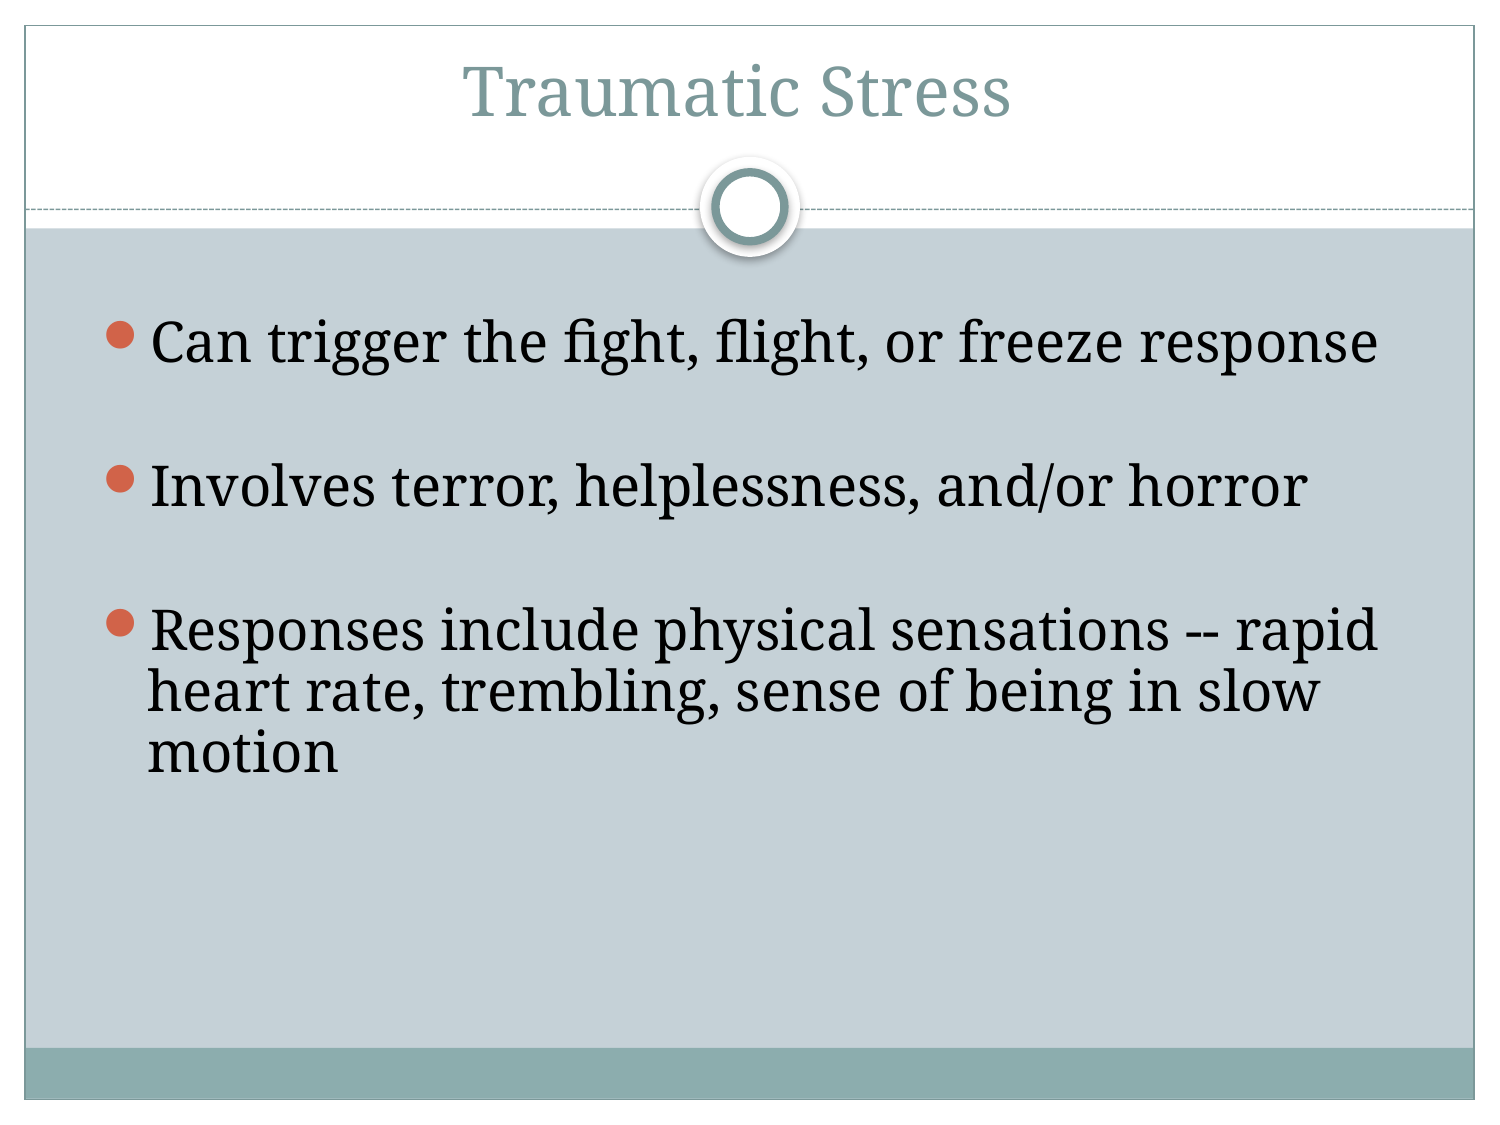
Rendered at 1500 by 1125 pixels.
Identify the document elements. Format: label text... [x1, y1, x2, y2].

list Can trigger the fight, flight, or freeze response Involves terror, helplessness, and/or horror Responses include physical sensations -- rapid heart rate, trembling, sense of being in slow motion [87, 306, 1438, 1125]
title Traumatic Stress [62, 24, 1413, 138]
